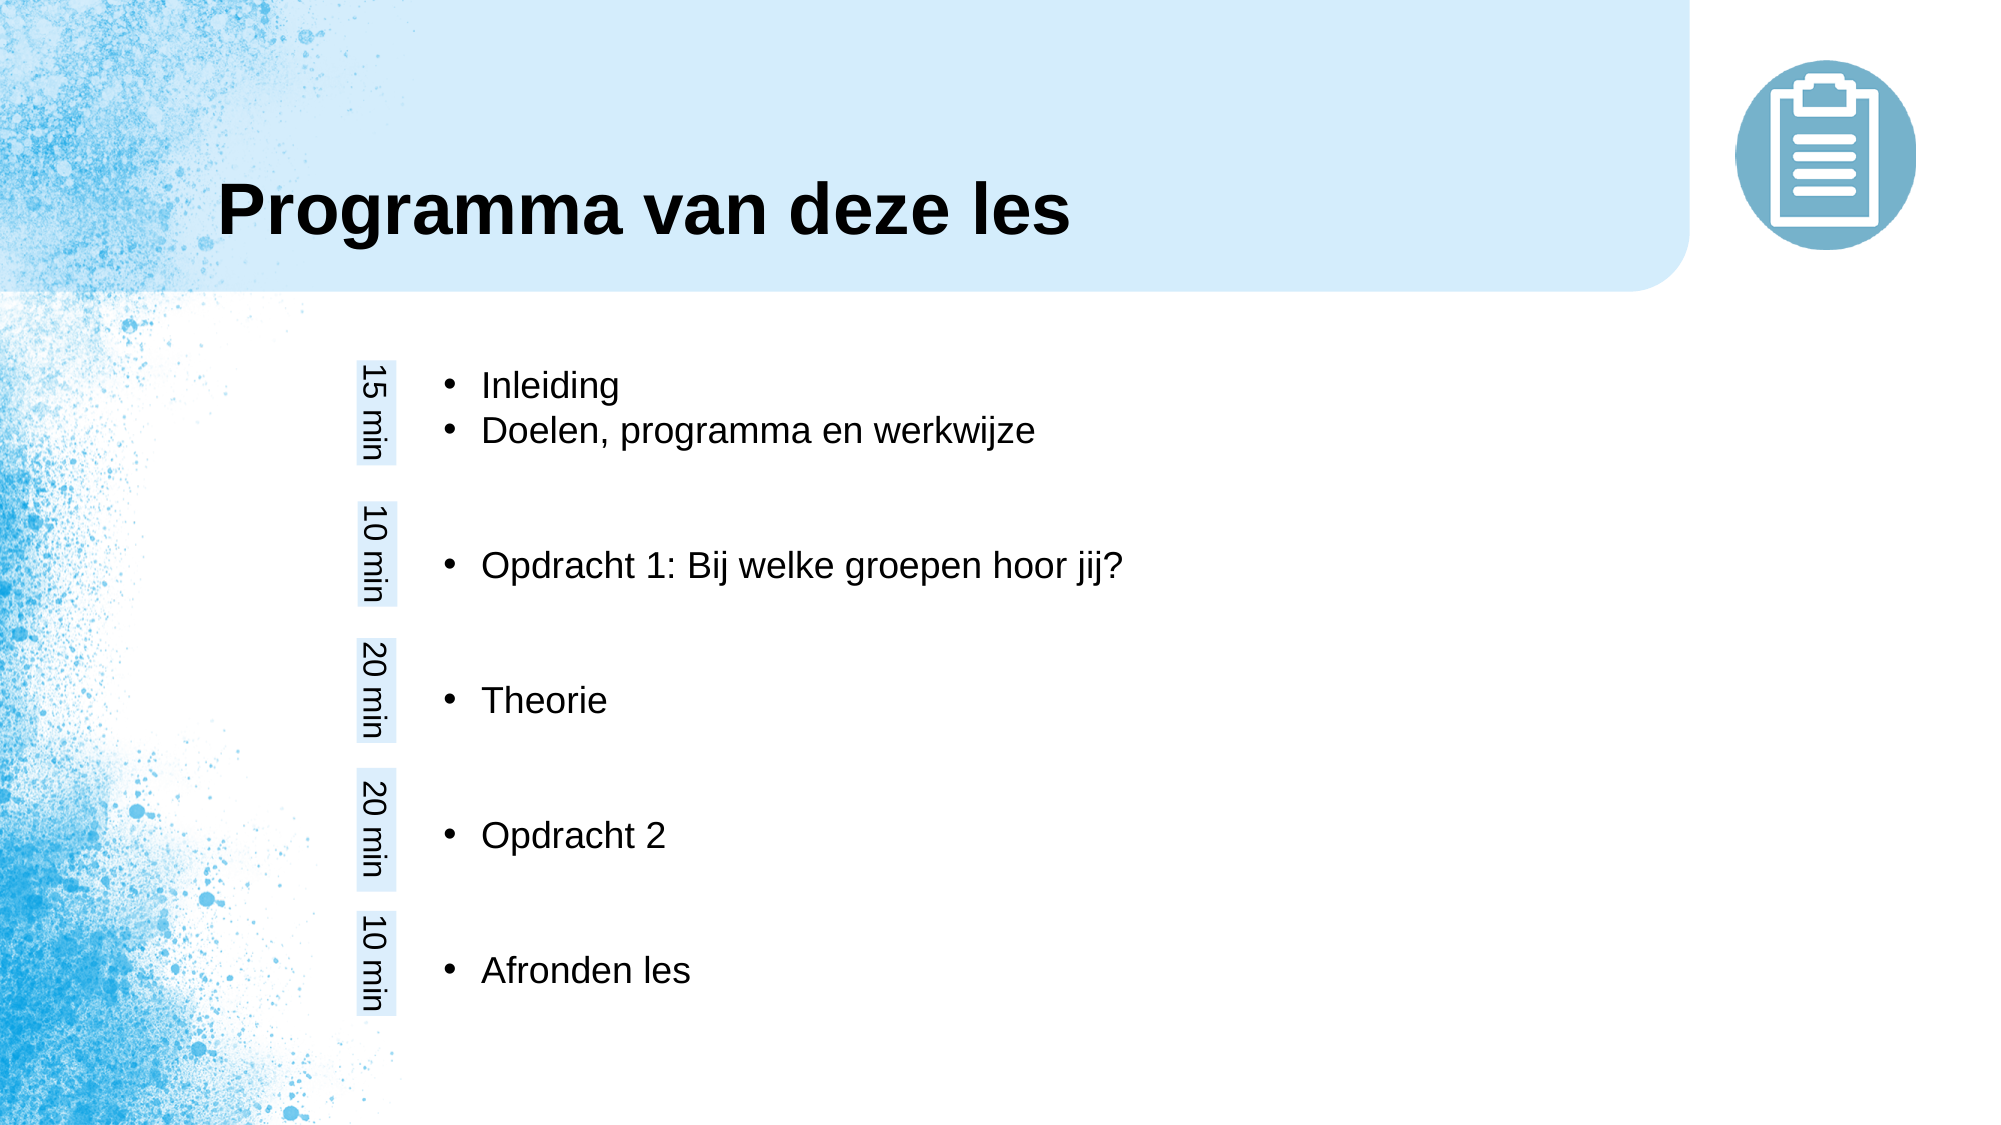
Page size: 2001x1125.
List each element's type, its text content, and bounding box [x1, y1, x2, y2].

text_box 10 min [356, 910, 397, 1016]
picture [0, 0, 415, 1125]
title Programma van deze les [217, 61, 1555, 250]
text_box 15 min [356, 360, 397, 466]
text_box 20 min [356, 638, 397, 743]
picture [1735, 60, 1917, 250]
list Inleiding Doelen, programma en werkwijze Opdracht 1: Bij welke groepen hoor jij? Theorie Opdracht 2 Afronden les [443, 360, 1873, 916]
text_box 20 min [356, 767, 397, 892]
text_box 10 min [357, 501, 398, 607]
